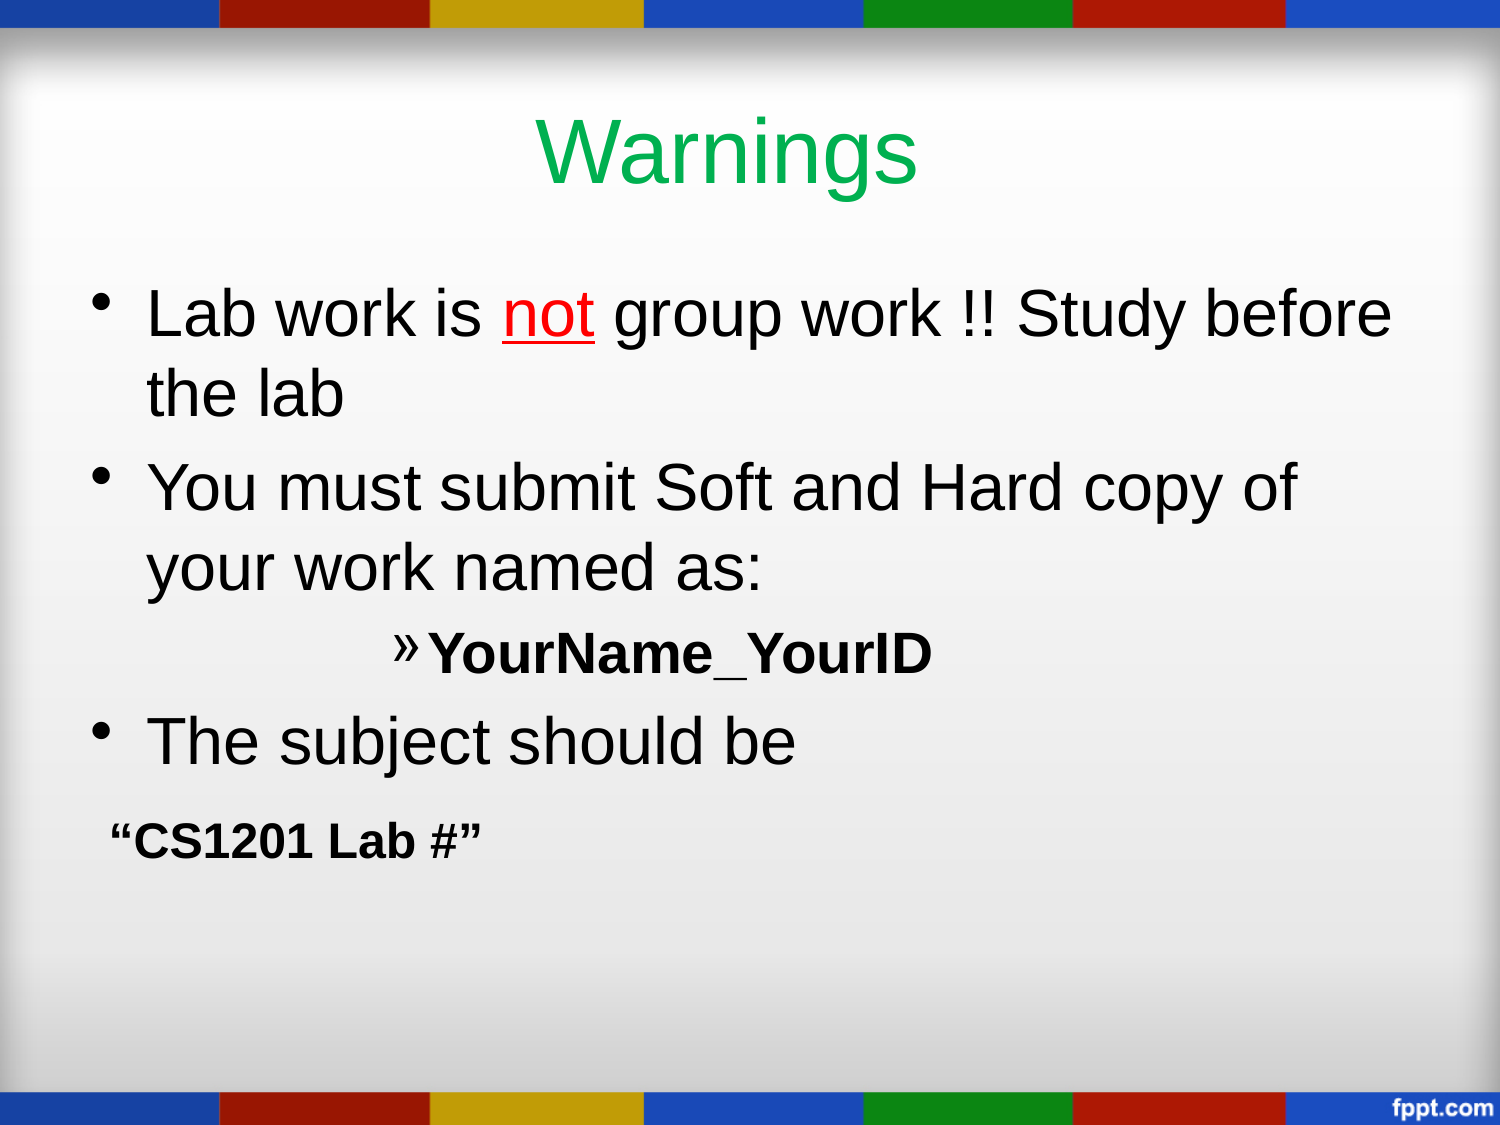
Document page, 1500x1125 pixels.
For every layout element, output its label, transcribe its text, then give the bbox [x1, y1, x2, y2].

list Lab work is not group work !! Study before the lab You must submit Soft and Hard copy of your work named as: YourName_YourID The subject should be “CS1201 Lab #” [74, 262, 1426, 1006]
title Warnings [52, 66, 1404, 228]
picture [0, 0, 1500, 1125]
